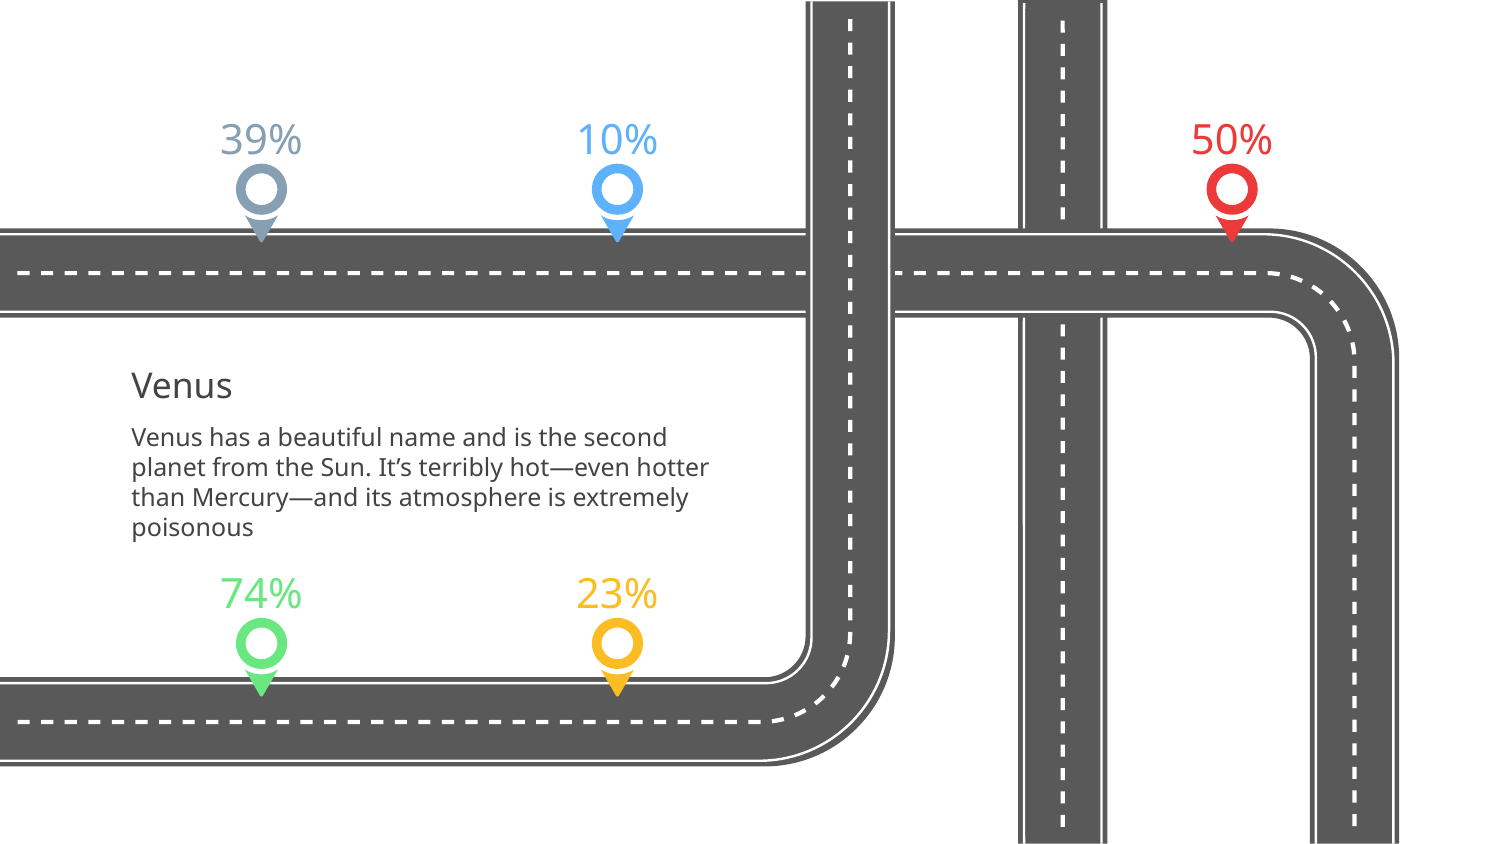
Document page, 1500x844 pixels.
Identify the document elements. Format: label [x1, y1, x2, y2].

text_box [160, 111, 363, 243]
text_box [160, 565, 363, 697]
text_box [1017, 0, 1108, 226]
text_box [0, 1, 896, 767]
text_box [516, 111, 719, 243]
text_box [1077, 111, 1387, 243]
text_box [516, 565, 719, 697]
text_box [0, 228, 1400, 844]
